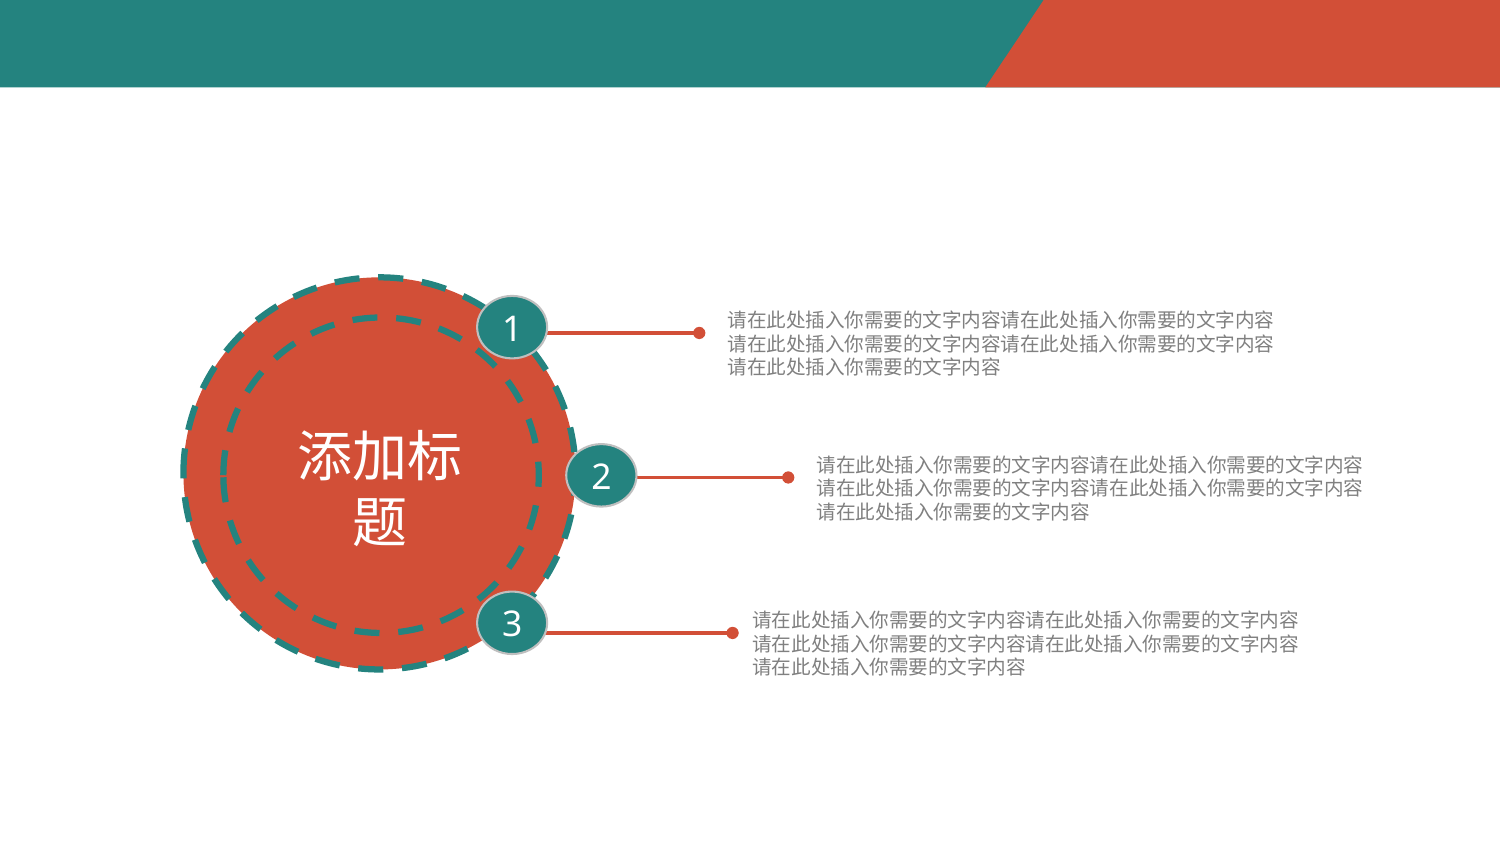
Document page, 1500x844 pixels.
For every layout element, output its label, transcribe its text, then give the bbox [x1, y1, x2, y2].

text_box 请在此处插入你需要的文字内容请在此处插入你需要的文字内容请在此处插入你需要的文字内容请在此处插入你需要的文字内容请在此处插入你需要的文字内容 [727, 308, 1283, 379]
text_box 请在此处插入你需要的文字内容请在此处插入你需要的文字内容请在此处插入你需要的文字内容请在此处插入你需要的文字内容请在此处插入你需要的文字内容 [816, 452, 1372, 524]
text_box [183, 277, 575, 670]
text_box 2 [565, 443, 638, 508]
text_box 3 [476, 590, 549, 656]
text_box 请在此处插入你需要的文字内容请在此处插入你需要的文字内容请在此处插入你需要的文字内容请在此处插入你需要的文字内容请在此处插入你需要的文字内容 [752, 608, 1308, 679]
text_box 1 [476, 294, 549, 360]
text_box [223, 317, 539, 633]
